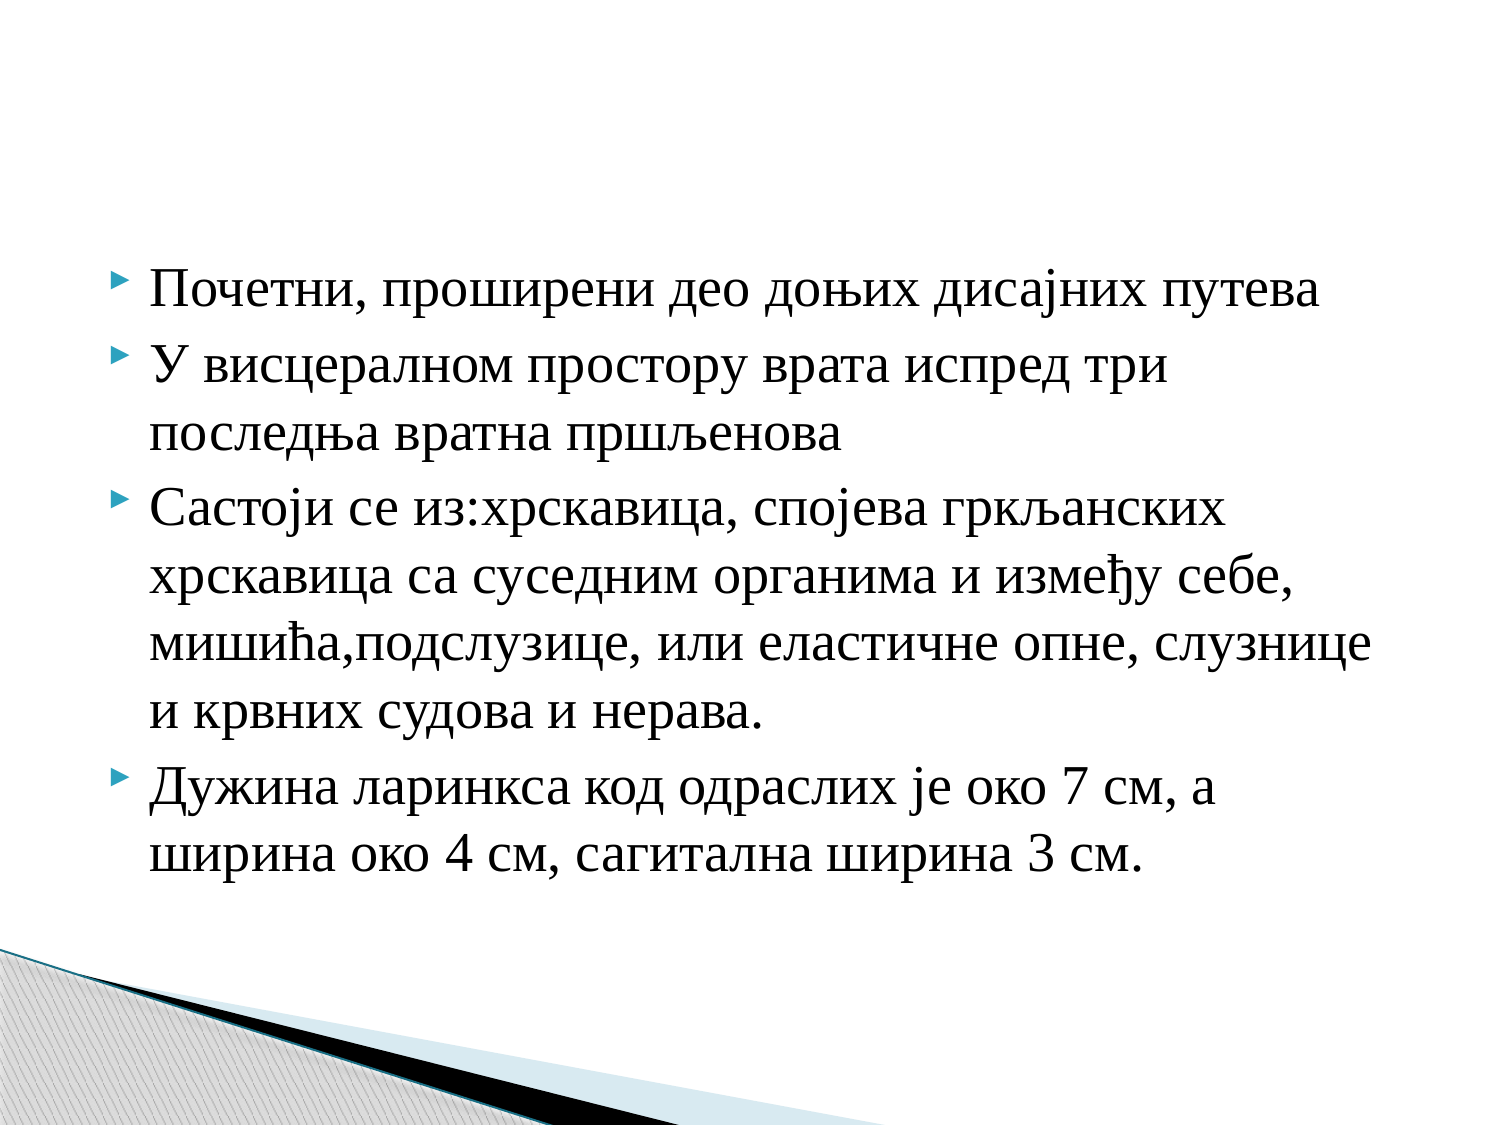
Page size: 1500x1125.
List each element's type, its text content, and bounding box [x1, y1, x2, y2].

list Почетни, проширени део доњих дисајних путева У висцералном простору врата испред три последња вратна пршљенова Састоји се из:хрскавица, спојева гркљанских хрскавица са суседним органима и између себе, мишића,подслузице, или еластичне опне, слузнице и крвних судова и нерава. Дужина ларинкса код одраслих је око 7 cм, а ширина око 4 cм, сагитална ширина 3 cм. [75, 243, 1425, 986]
